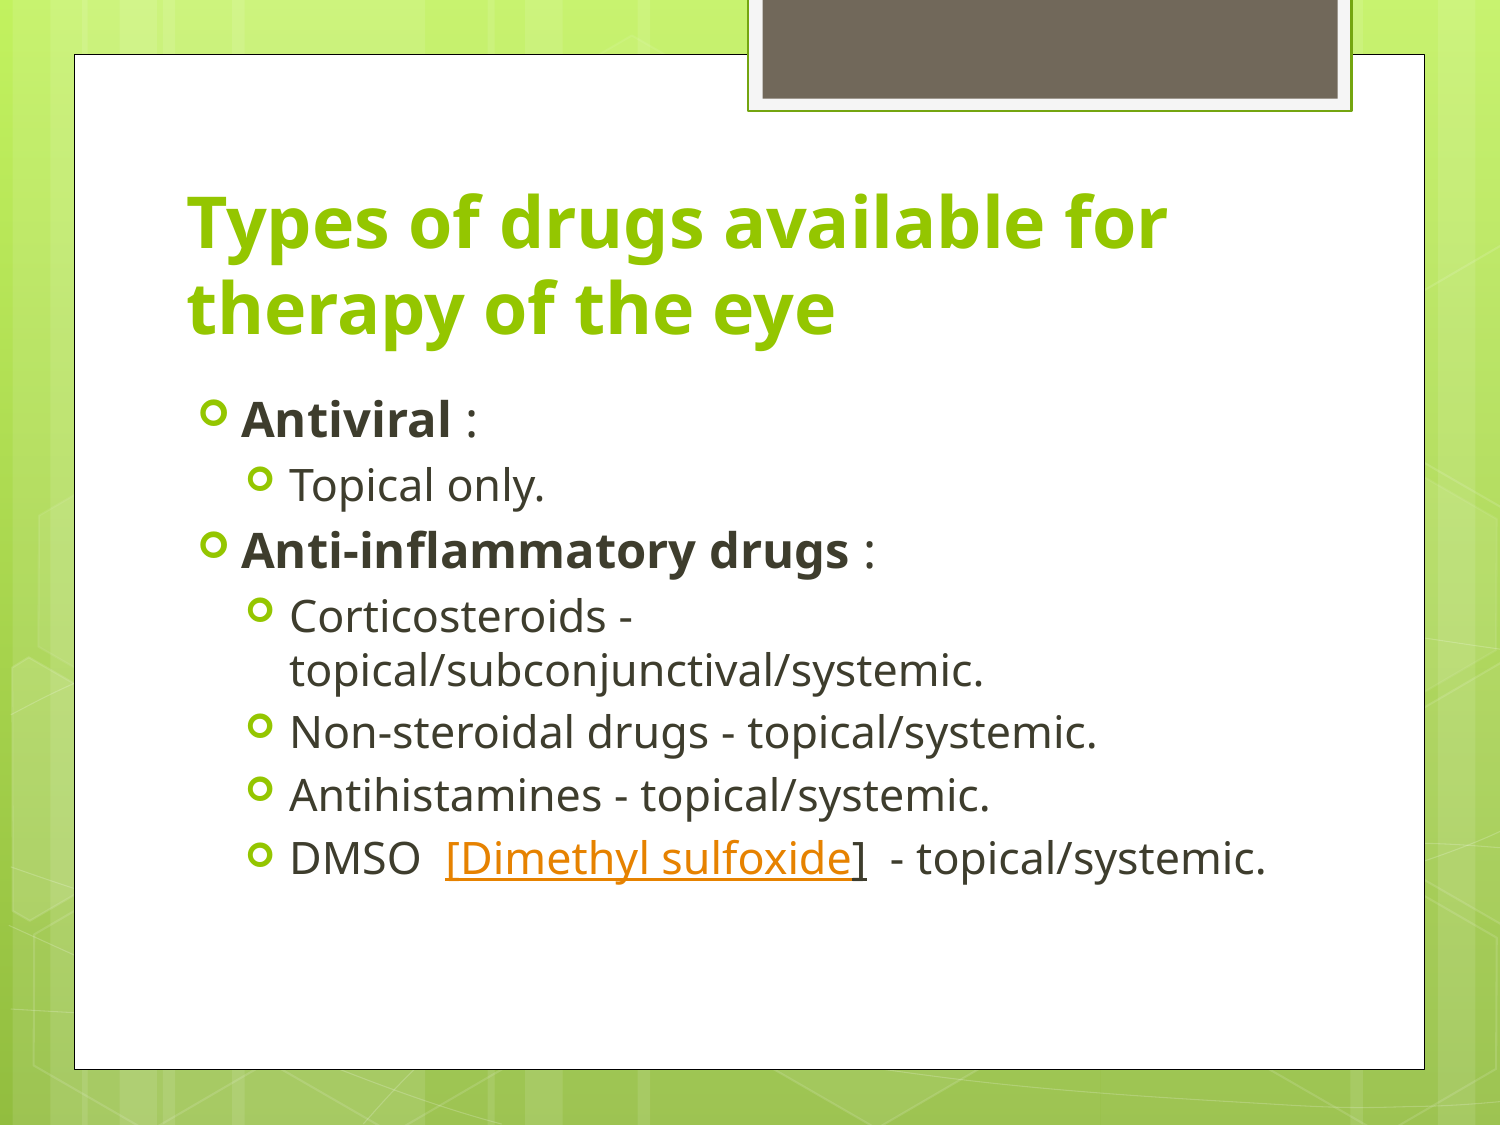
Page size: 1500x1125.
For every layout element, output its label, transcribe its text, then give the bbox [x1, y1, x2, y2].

list Antiviral : Topical only. Anti-inflammatory drugs : Corticosteroids - topical/subconjunctival/systemic. Non-steroidal drugs - topical/systemic. Antihistamines - topical/systemic. DMSO [Dimethyl sulfoxide] - topical/systemic. [171, 381, 1283, 957]
title Types of drugs available for therapy of the eye [171, 168, 1324, 357]
